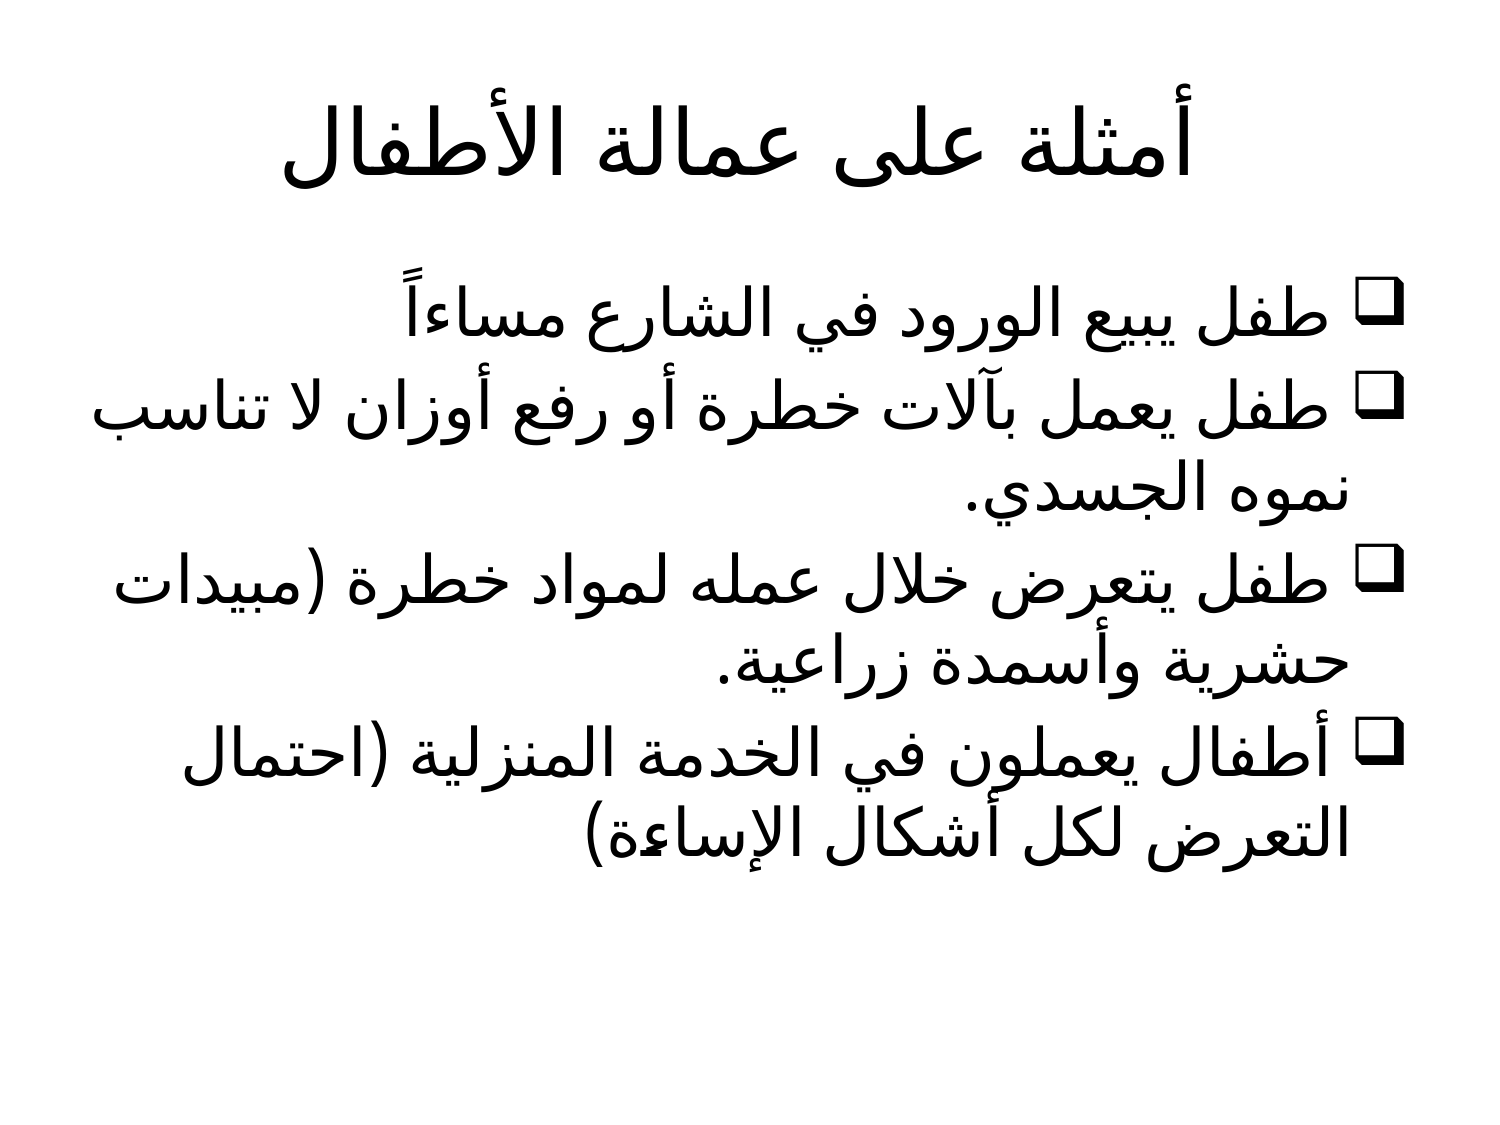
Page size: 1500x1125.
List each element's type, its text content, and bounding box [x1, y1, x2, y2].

title أمثلة على عمالة الأطفال [75, 45, 1425, 233]
list طفل يبيع الورود في الشارع مساءاً طفل يعمل بآلات خطرة أو رفع أوزان لا تناسب نموه الجسدي. طفل يتعرض خلال عمله لمواد خطرة (مبيدات حشرية وأسمدة زراعية. أطفال يعملون في الخدمة المنزلية (احتمال التعرض لكل أشكال الإساءة) [75, 262, 1425, 1005]
